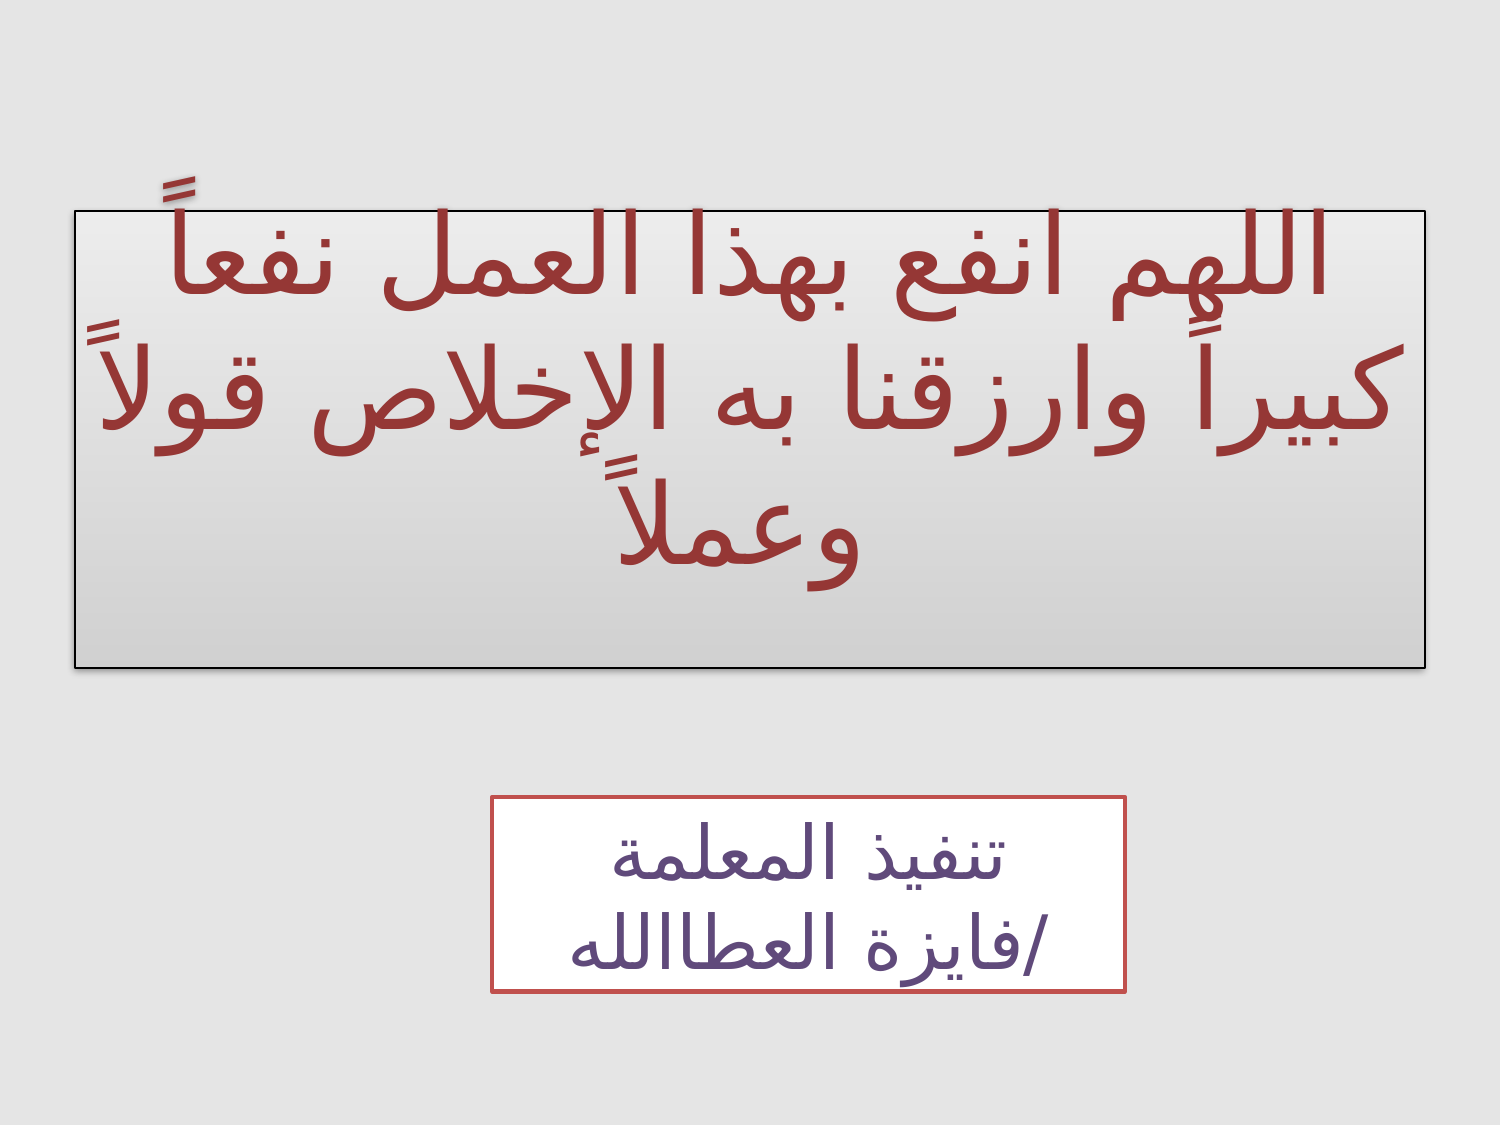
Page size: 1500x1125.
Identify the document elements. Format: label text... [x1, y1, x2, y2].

text_box تنفيذ المعلمة /فايزة العطاالله [490, 795, 1127, 994]
title اللهم انفع بهذا العمل نفعاً كبيراً وارزقنا به الإخلاص قولاً وعملاً [74, 210, 1426, 669]
